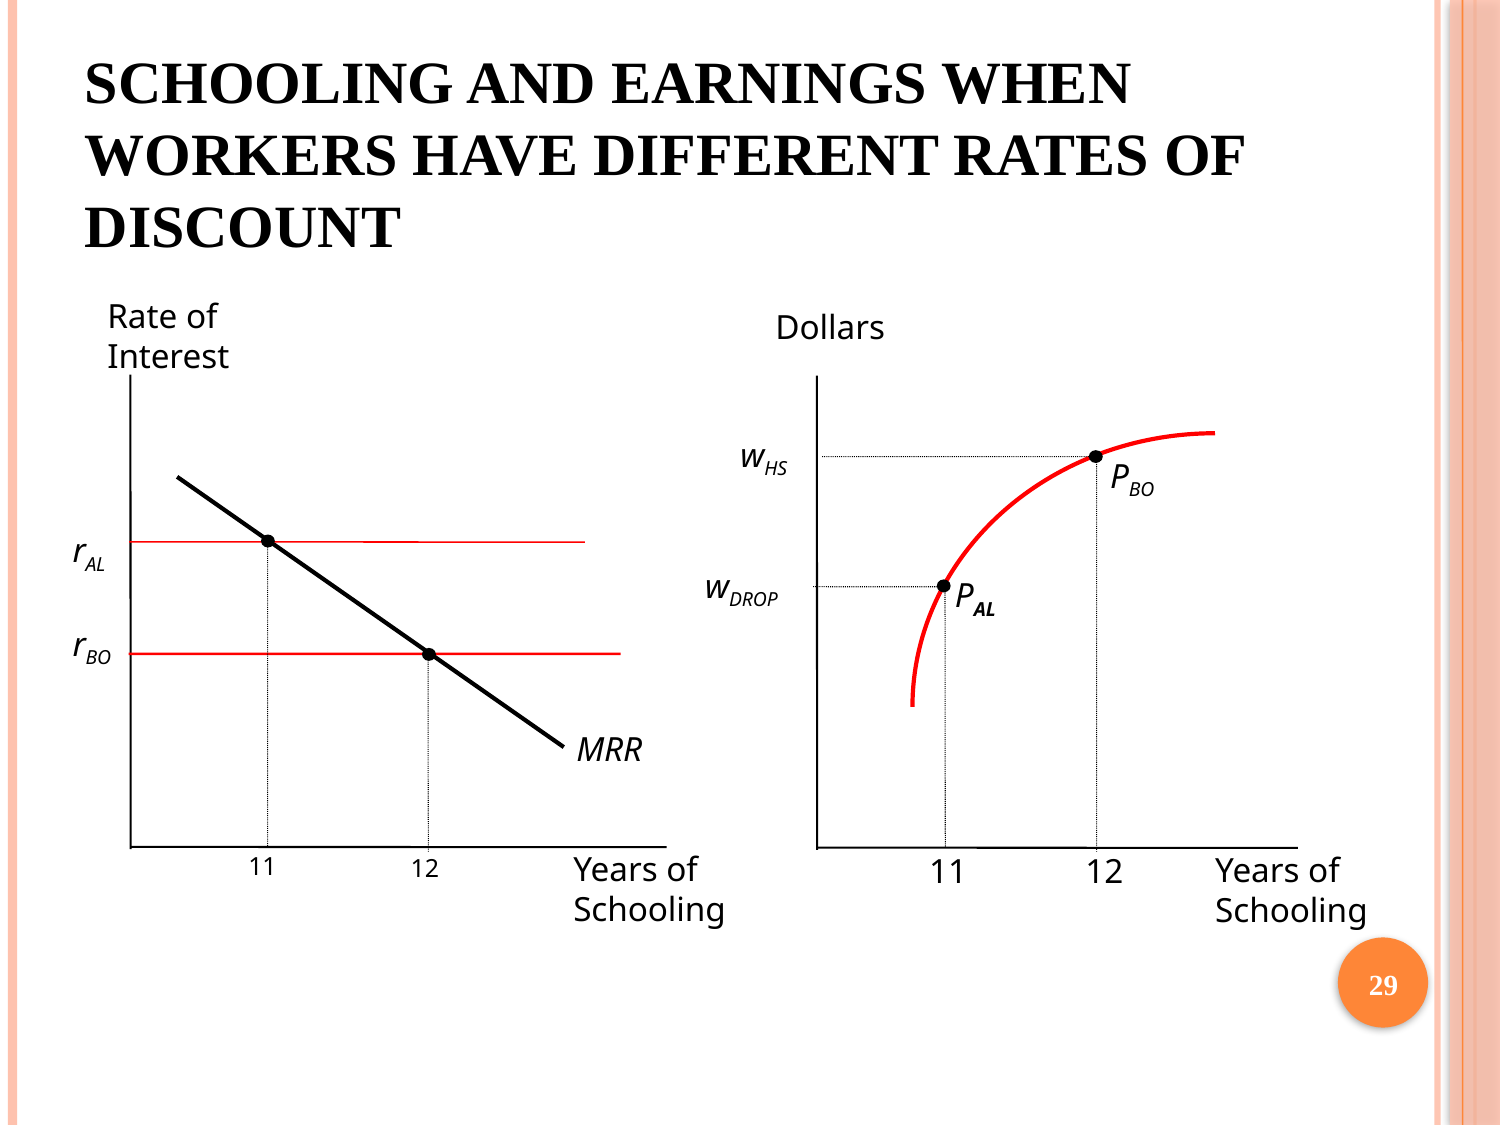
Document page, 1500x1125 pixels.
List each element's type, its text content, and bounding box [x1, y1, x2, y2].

slide_number 29 [1333, 940, 1434, 1026]
title Schooling and Earnings When Workers Have Different Rates of Discount [70, 35, 1424, 268]
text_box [69, 292, 1396, 962]
